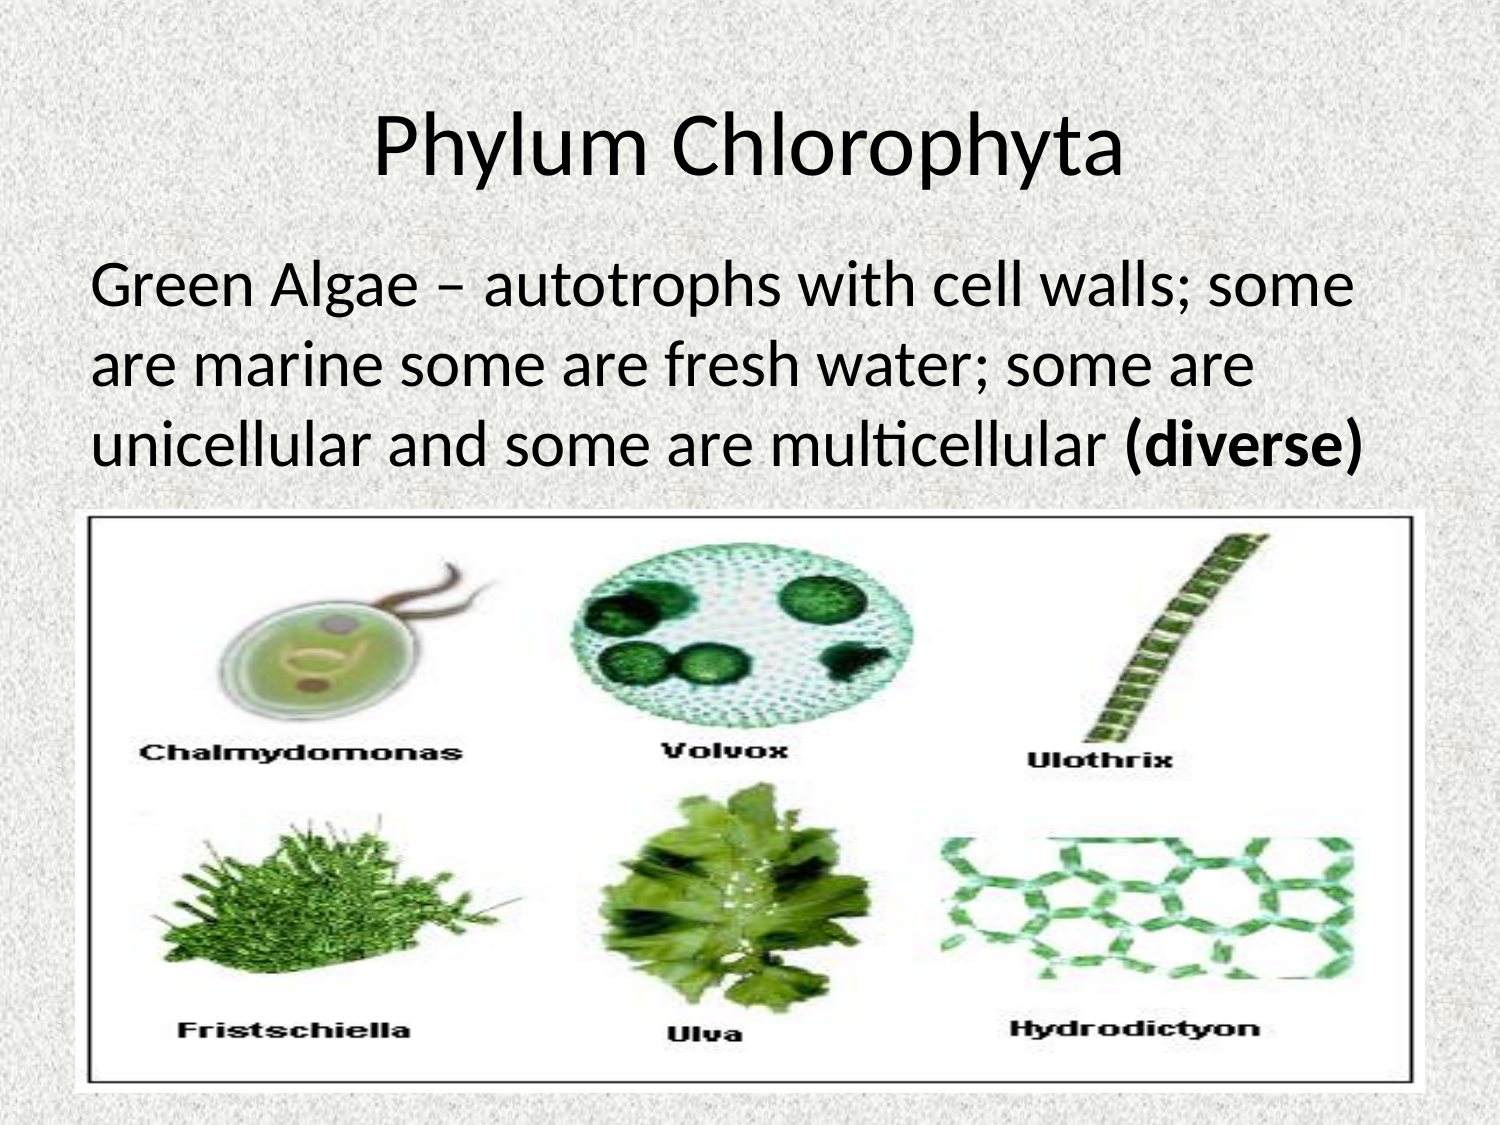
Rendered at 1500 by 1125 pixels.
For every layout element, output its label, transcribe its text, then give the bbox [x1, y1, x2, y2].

title Phylum Chlorophyta [75, 45, 1425, 232]
picture [0, 0, 1500, 1125]
list Green Algae – autotrophs with cell walls; some are marine some are fresh water; some are unicellular and some are multicellular (diverse) [75, 232, 1425, 508]
